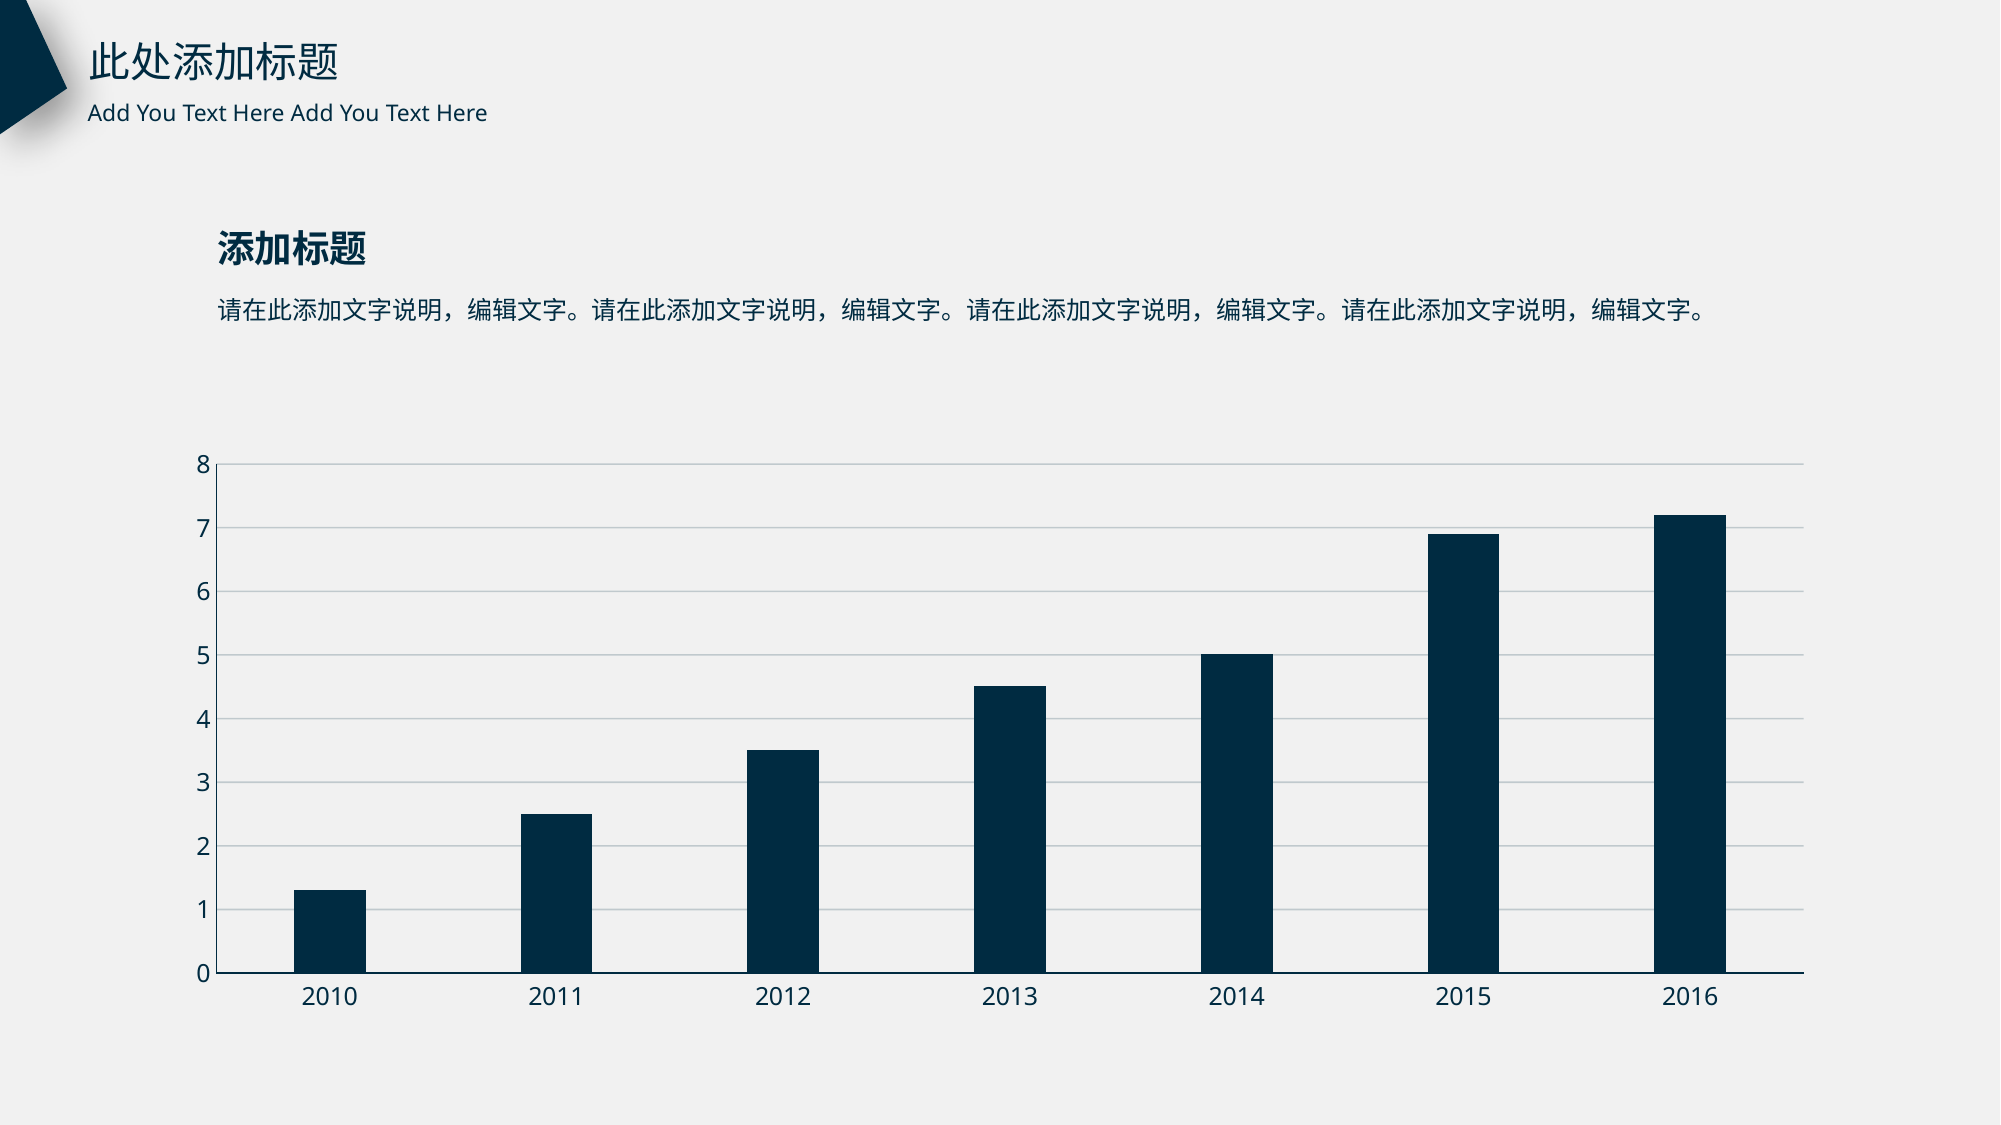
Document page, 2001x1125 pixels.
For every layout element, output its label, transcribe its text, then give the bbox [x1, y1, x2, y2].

text_box 此处添加标题 [77, 28, 355, 83]
text_box 添加标题 [202, 217, 487, 278]
chart [162, 435, 1838, 1026]
text_box [0, 0, 68, 135]
text_box 请在此添加文字说明，编辑文字。请在此添加文字说明，编辑文字。请在此添加文字说明，编辑文字。请在此添加文字说明，编辑文字。 [202, 278, 1798, 332]
text_box Add You Text Here Add You Text Here [82, 83, 532, 134]
